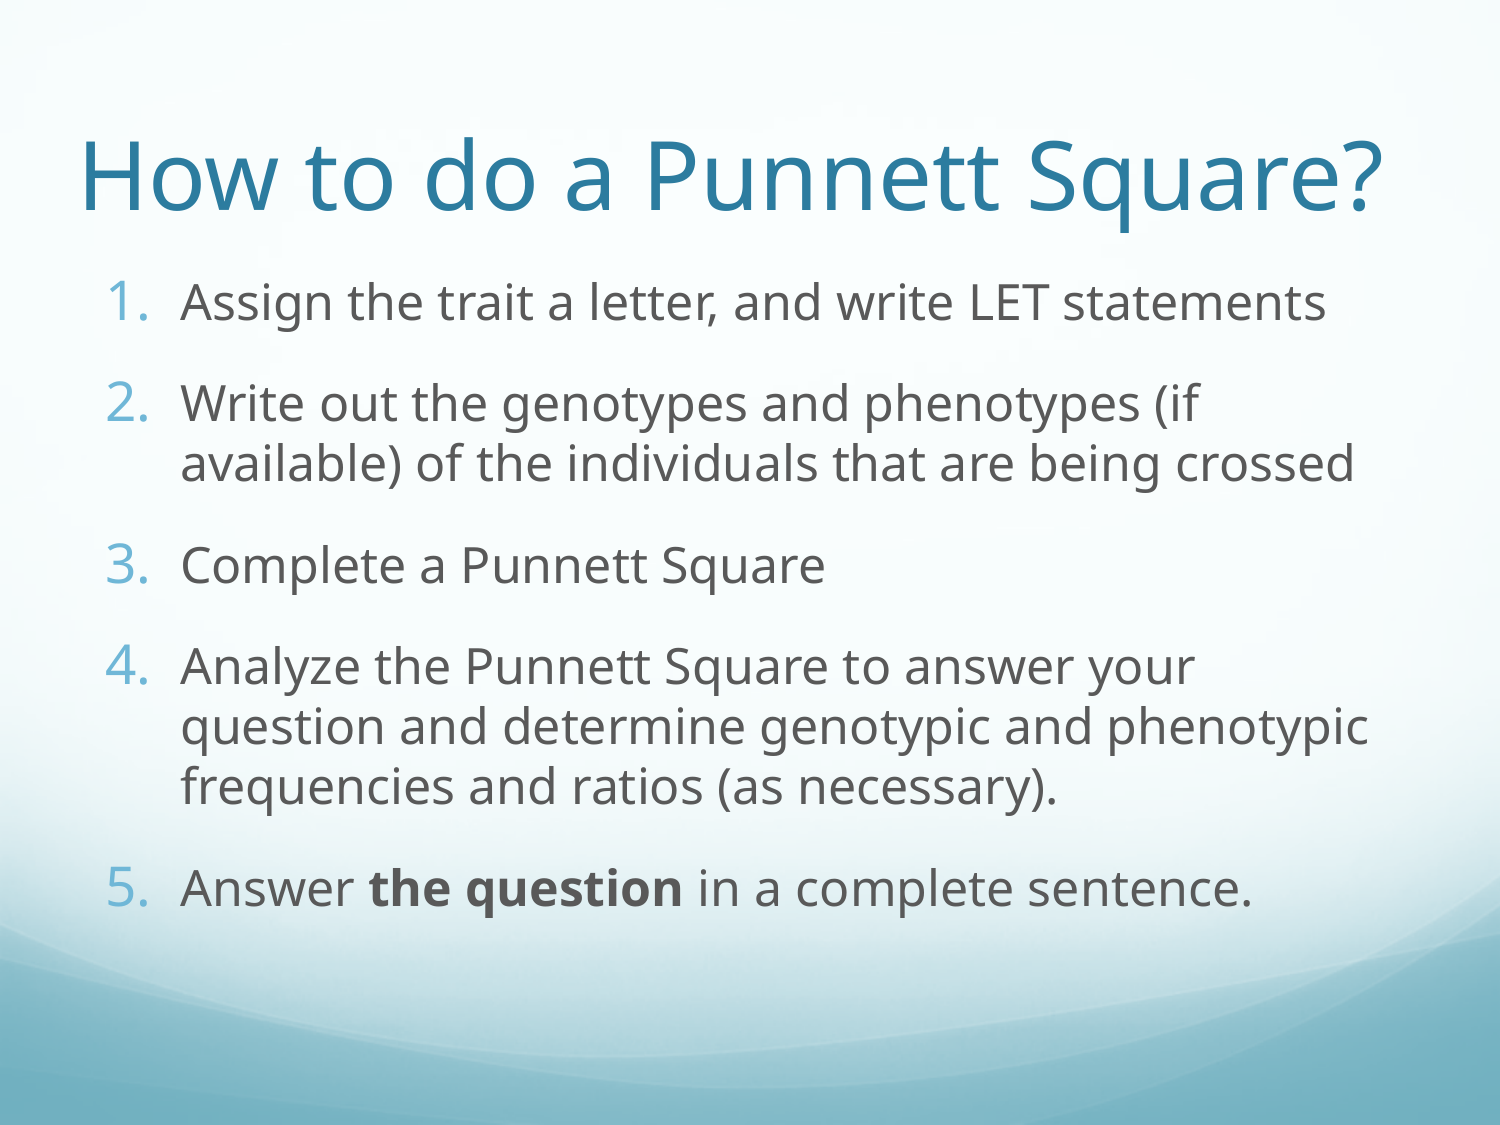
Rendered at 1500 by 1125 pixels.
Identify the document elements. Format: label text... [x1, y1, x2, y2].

list Assign the trait a letter, and write LET statements Write out the genotypes and phenotypes (if available) of the individuals that are being crossed Complete a Punnett Square Analyze the Punnett Square to answer your question and determine genotypic and phenotypic frequencies and ratios (as necessary). Answer the question in a complete sentence. [90, 262, 1410, 975]
title How to do a Punnett Square? [24, 17, 1438, 237]
